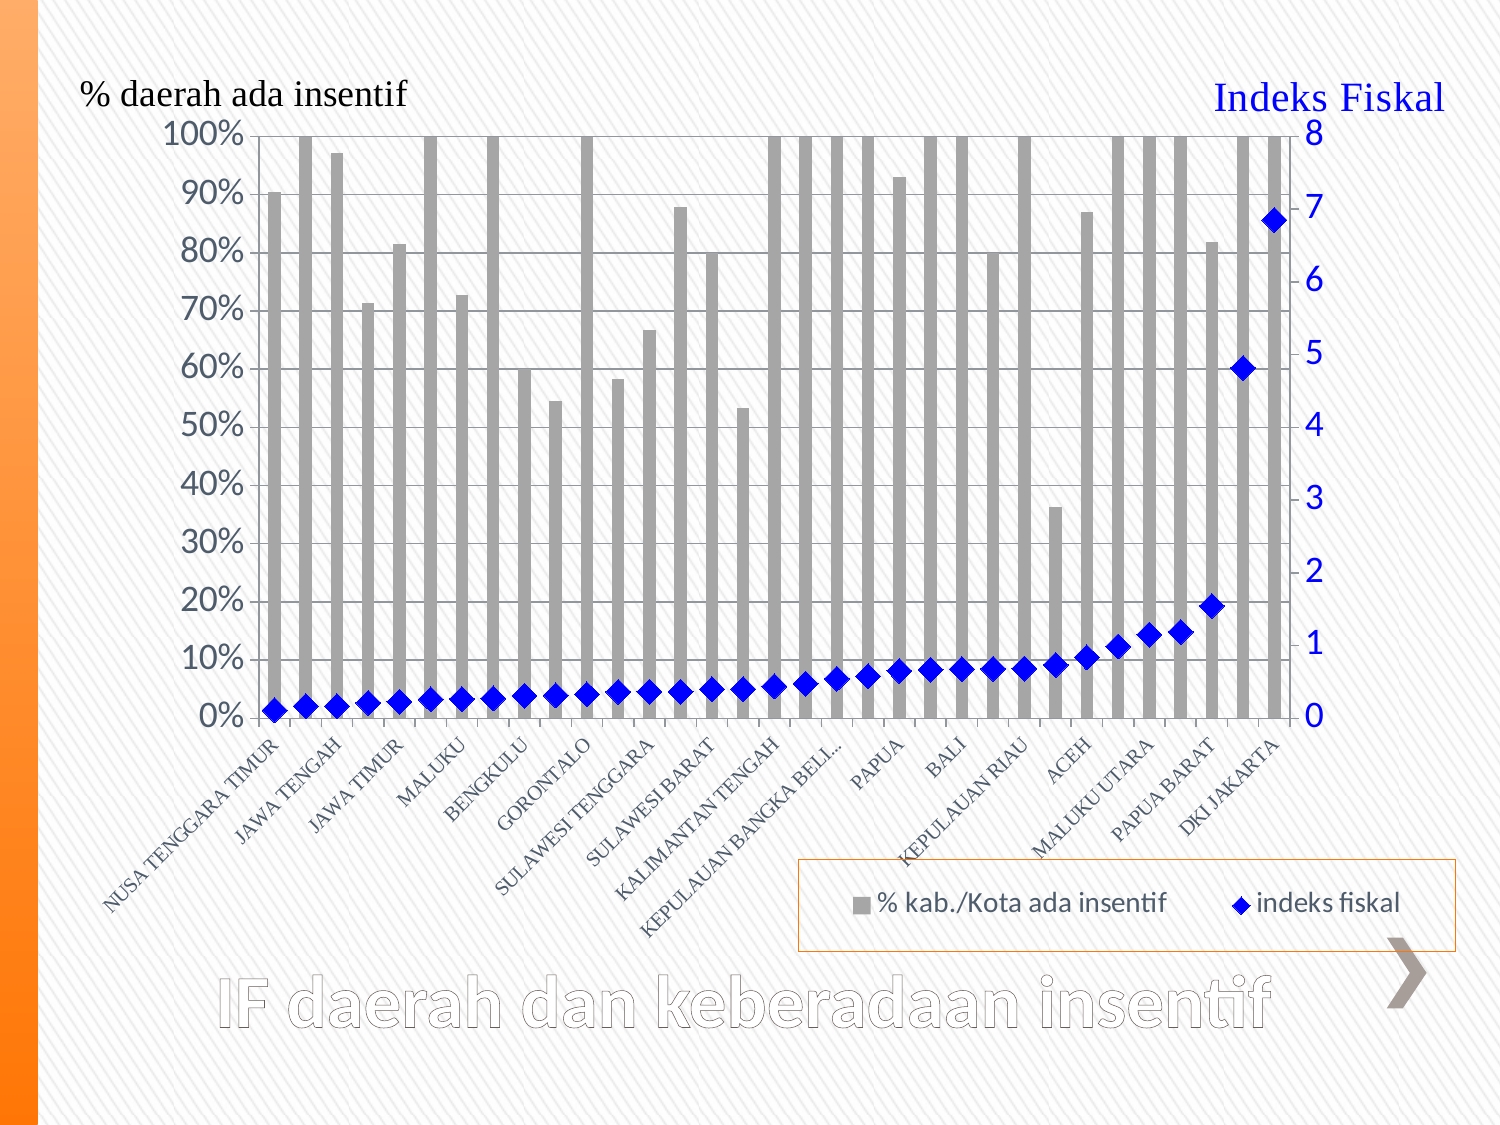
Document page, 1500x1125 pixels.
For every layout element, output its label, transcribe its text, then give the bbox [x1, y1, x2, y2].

title IF daerah dan keberadaan insentif [200, 965, 1388, 1050]
table_cell 1 [0, 281, 37, 285]
chart [64, 66, 1459, 953]
